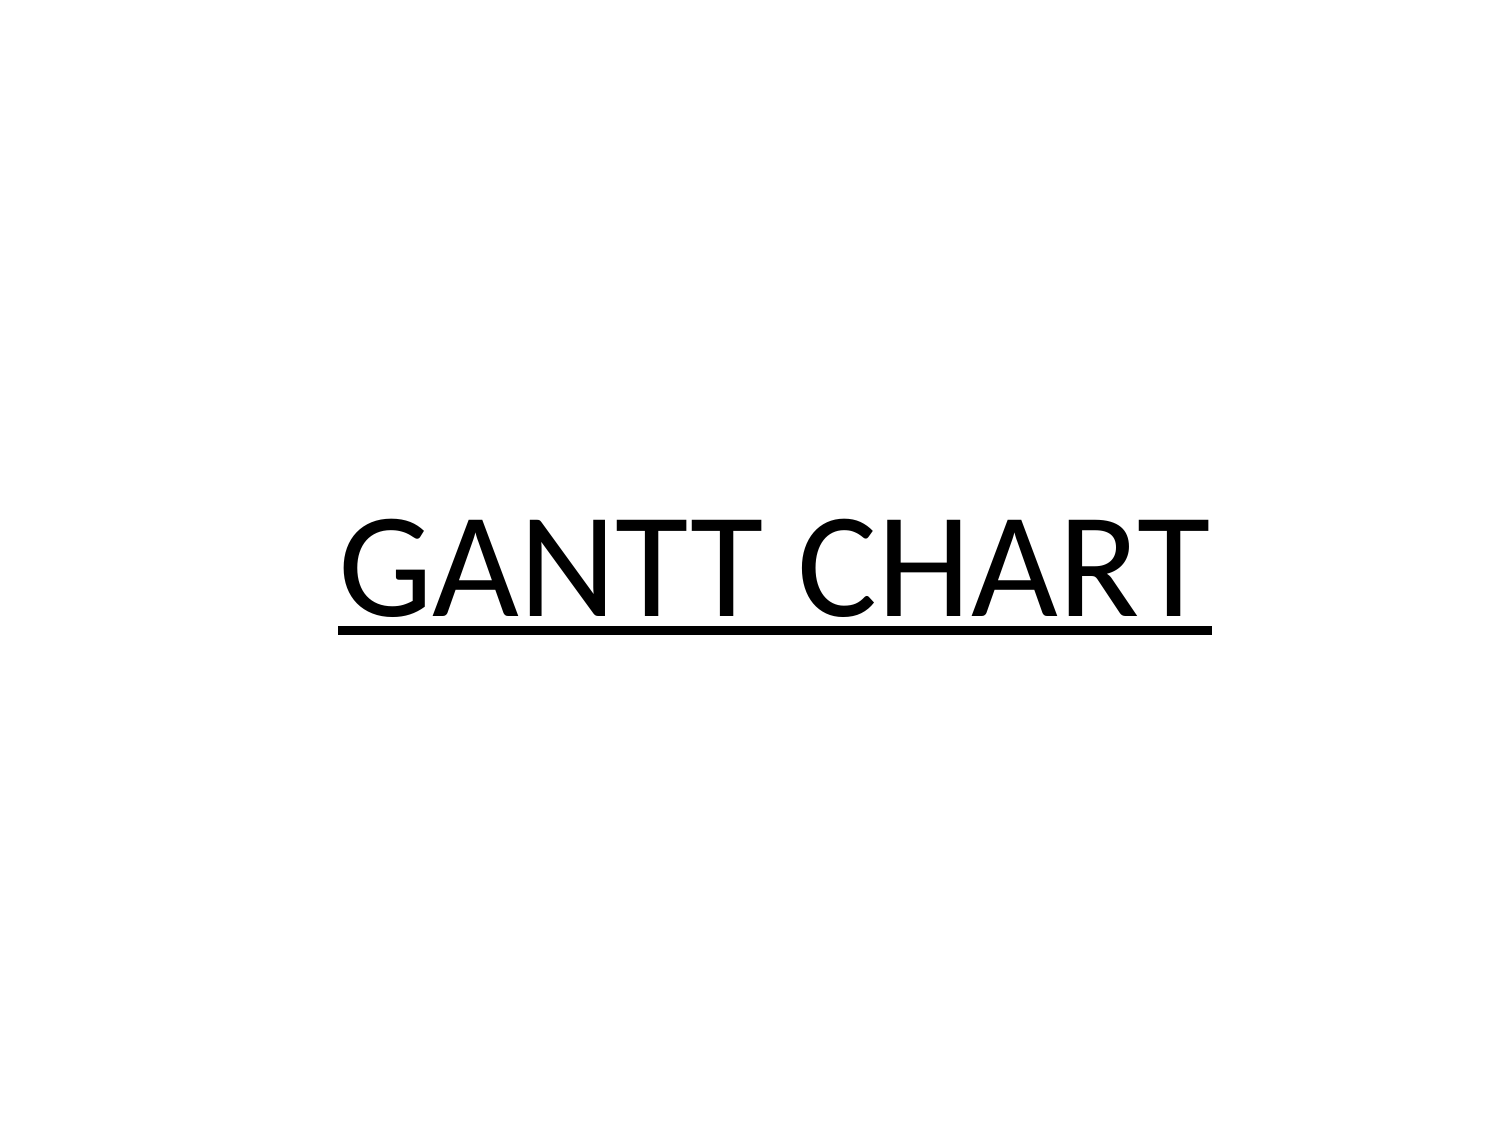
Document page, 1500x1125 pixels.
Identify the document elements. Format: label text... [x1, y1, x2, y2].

title GANTT CHART [99, 462, 1450, 650]
